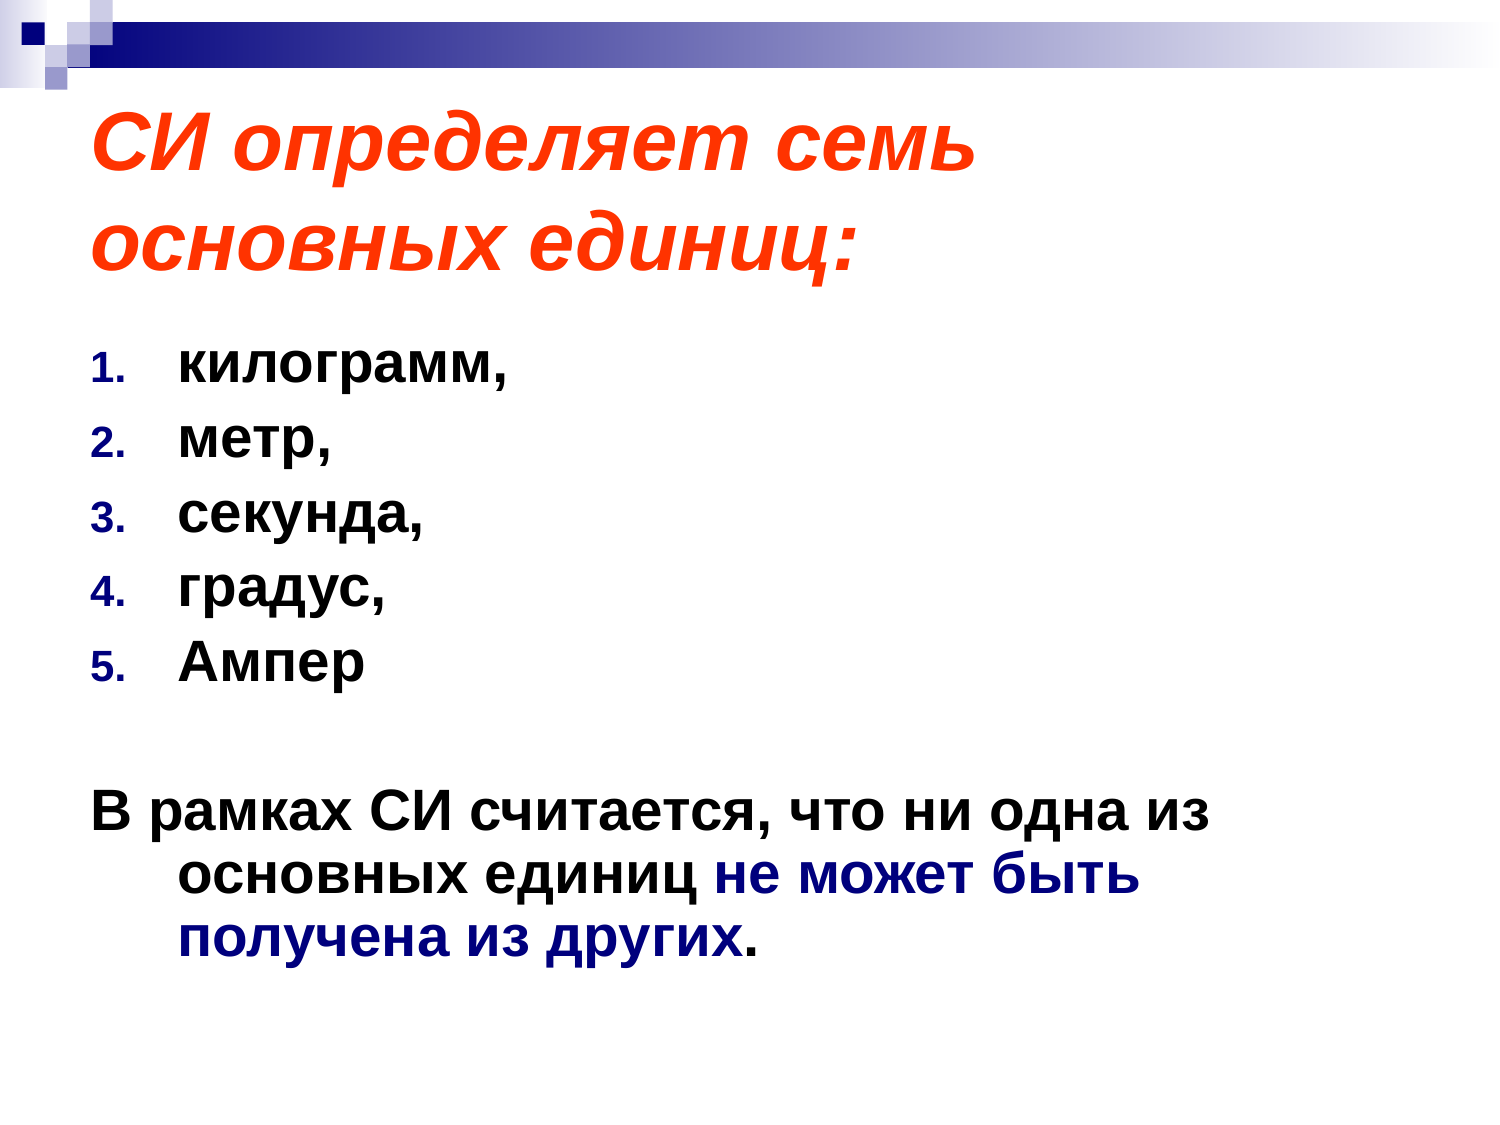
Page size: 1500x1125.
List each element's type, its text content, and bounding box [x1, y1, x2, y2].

list килограмм, метр, секунда, градус, Ампер В рамках СИ считается, что ни одна из основных единиц не может быть получена из других. [75, 324, 1425, 1083]
title СИ определяет семь основных единиц: [75, 75, 1425, 300]
